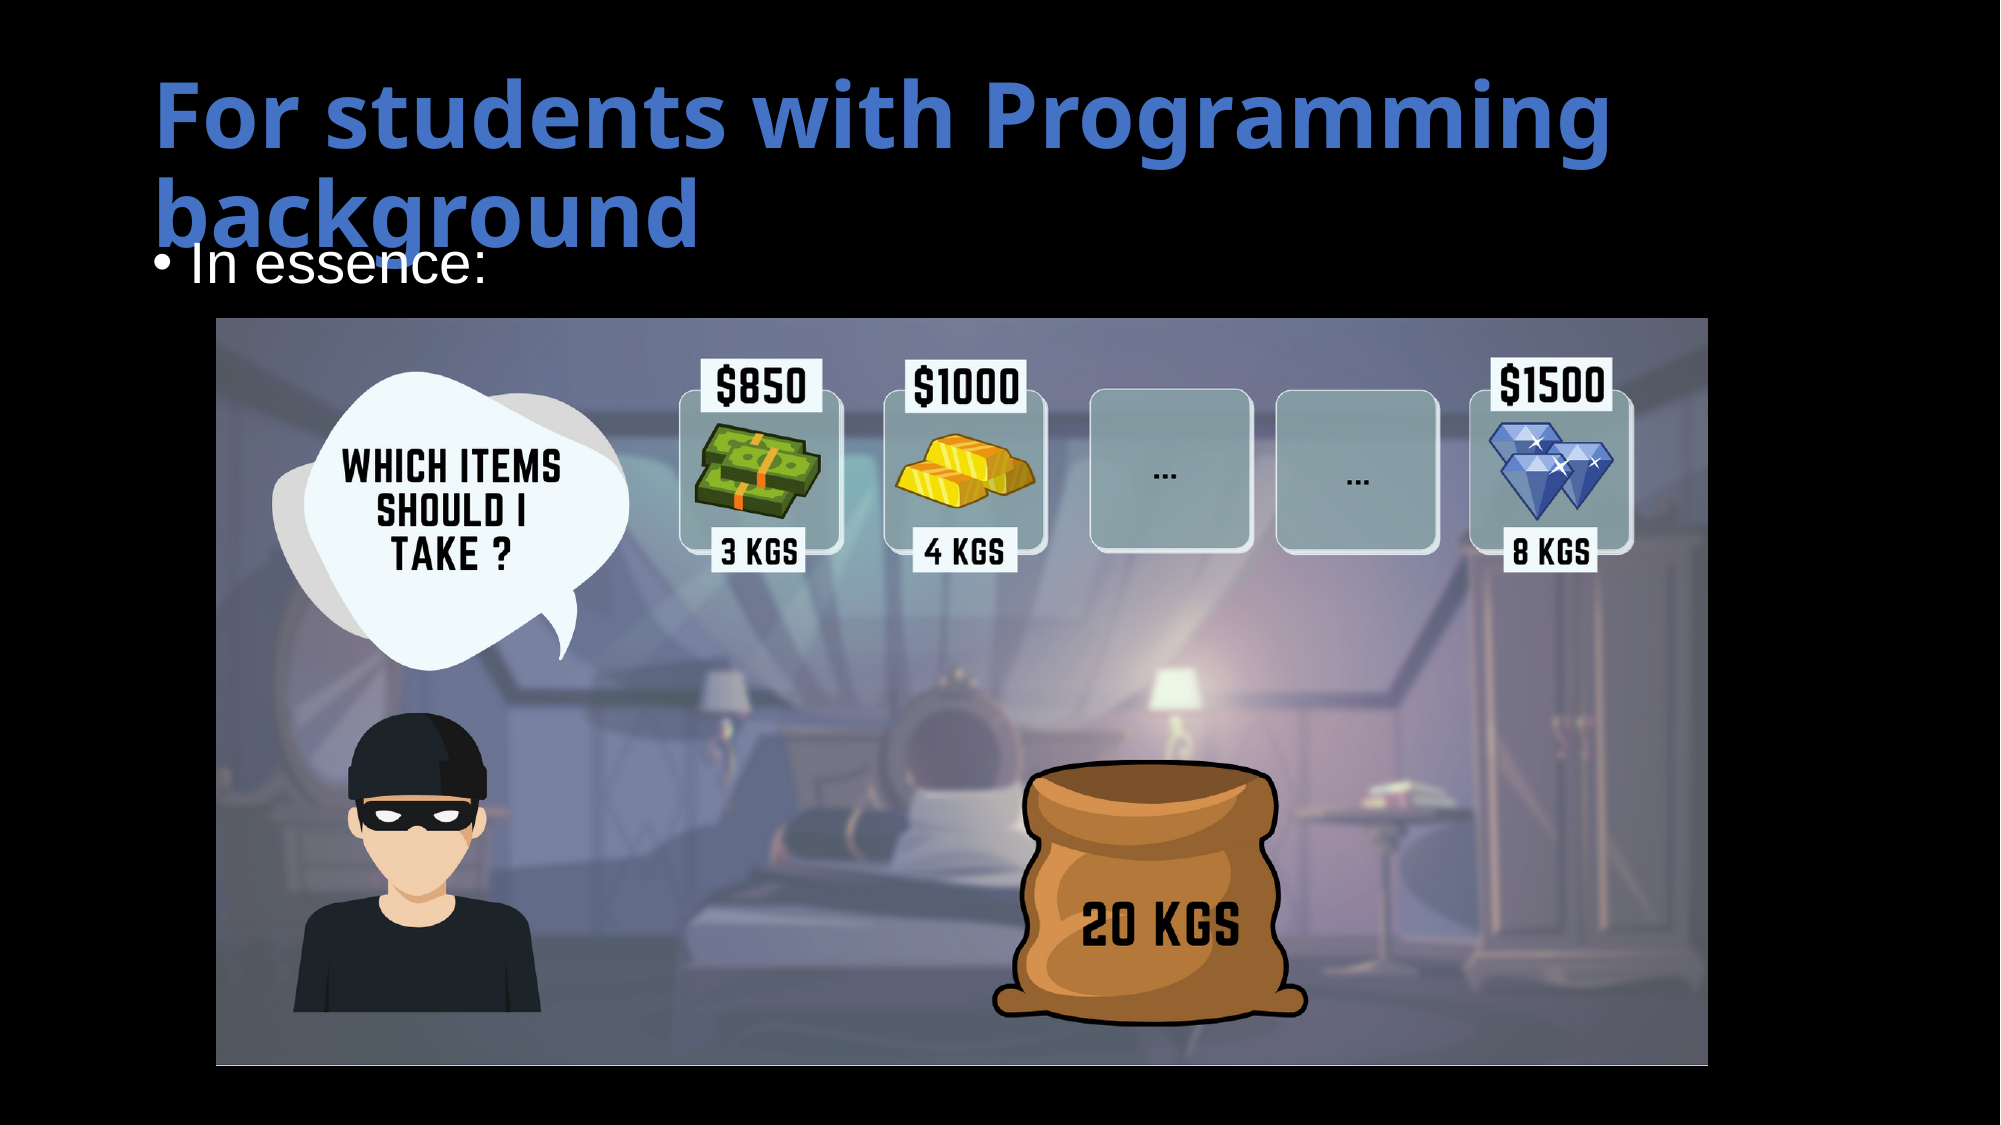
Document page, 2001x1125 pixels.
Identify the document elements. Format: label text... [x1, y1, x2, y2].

title For students with Programming background [137, 59, 1863, 226]
picture [216, 318, 1708, 1066]
list In essence: [137, 226, 1890, 1125]
